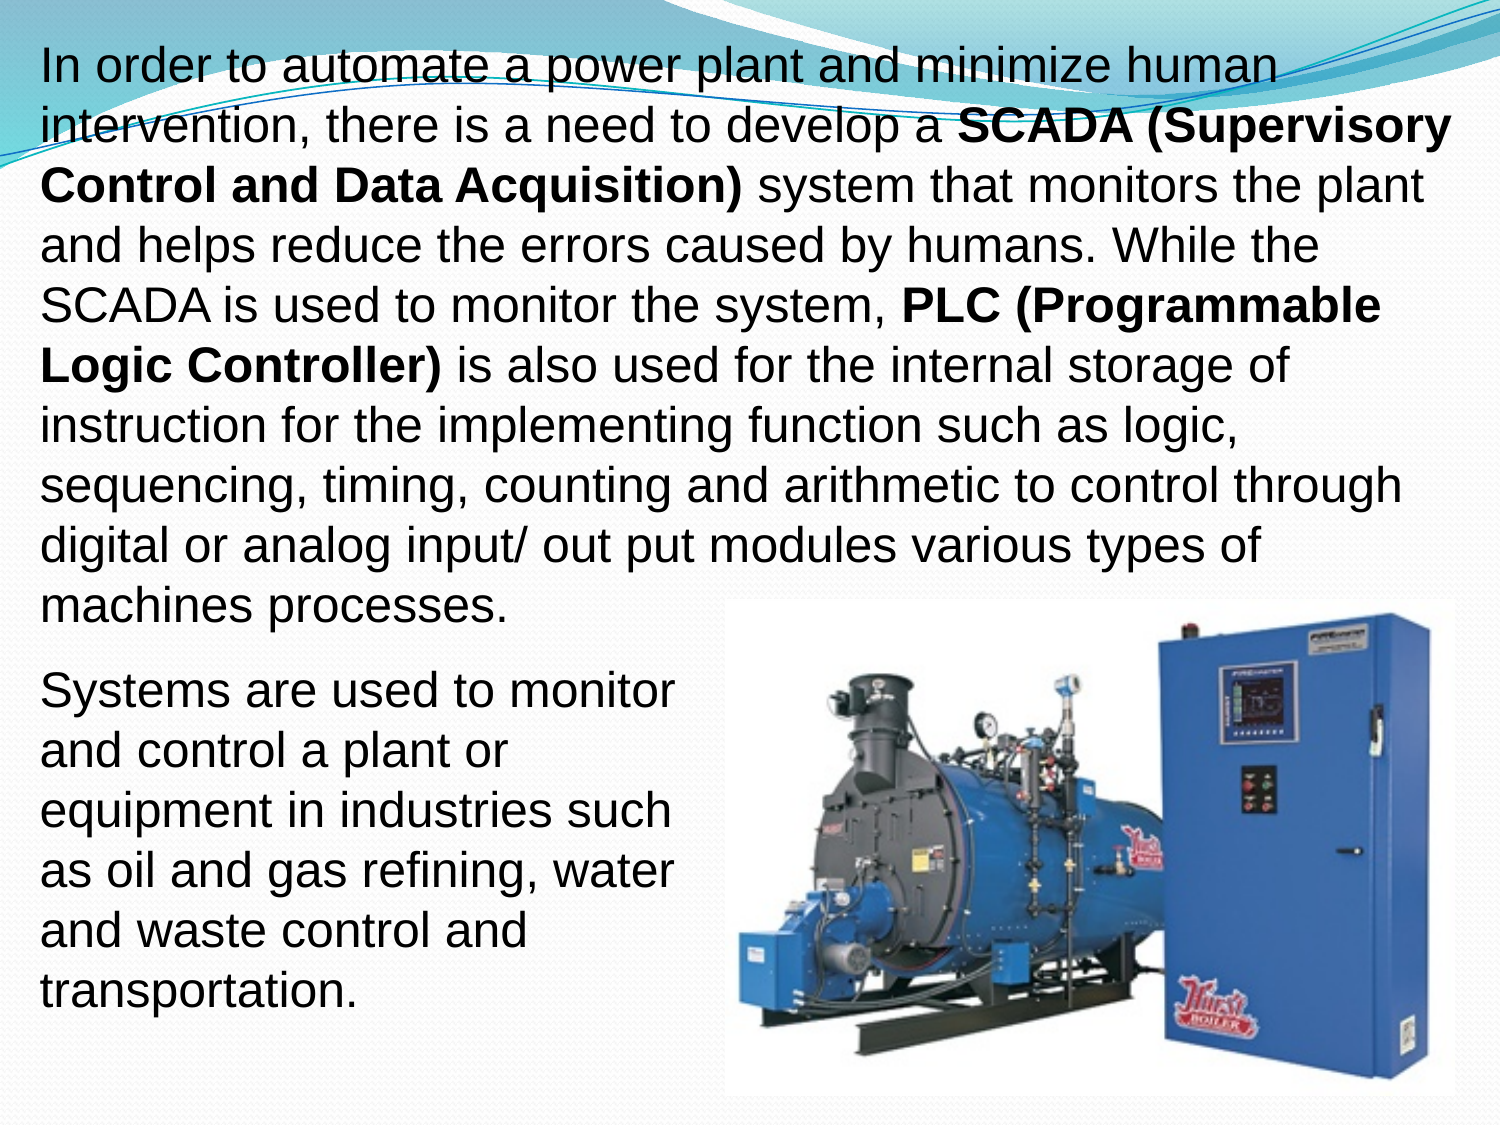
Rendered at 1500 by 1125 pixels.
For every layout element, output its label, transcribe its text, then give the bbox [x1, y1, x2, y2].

picture [724, 599, 1455, 1096]
text_box In order to automate a power plant and minimize human intervention, there is a need to develop a SCADA (Supervisory Control and Data Acquisition) system that monitors the plant and helps reduce the errors caused by humans. While the SCADA is used to monitor the system, PLC (Programmable Logic Controller) is also used for the internal storage of instruction for the implementing function such as logic, sequencing, timing, counting and arithmetic to control through digital or analog input/ out put modules various types of machines processes. [24, 24, 1500, 640]
text_box Systems are used to monitor and control a plant or equipment in industries such as oil and gas refining, water and waste control and transportation. [24, 649, 700, 1025]
